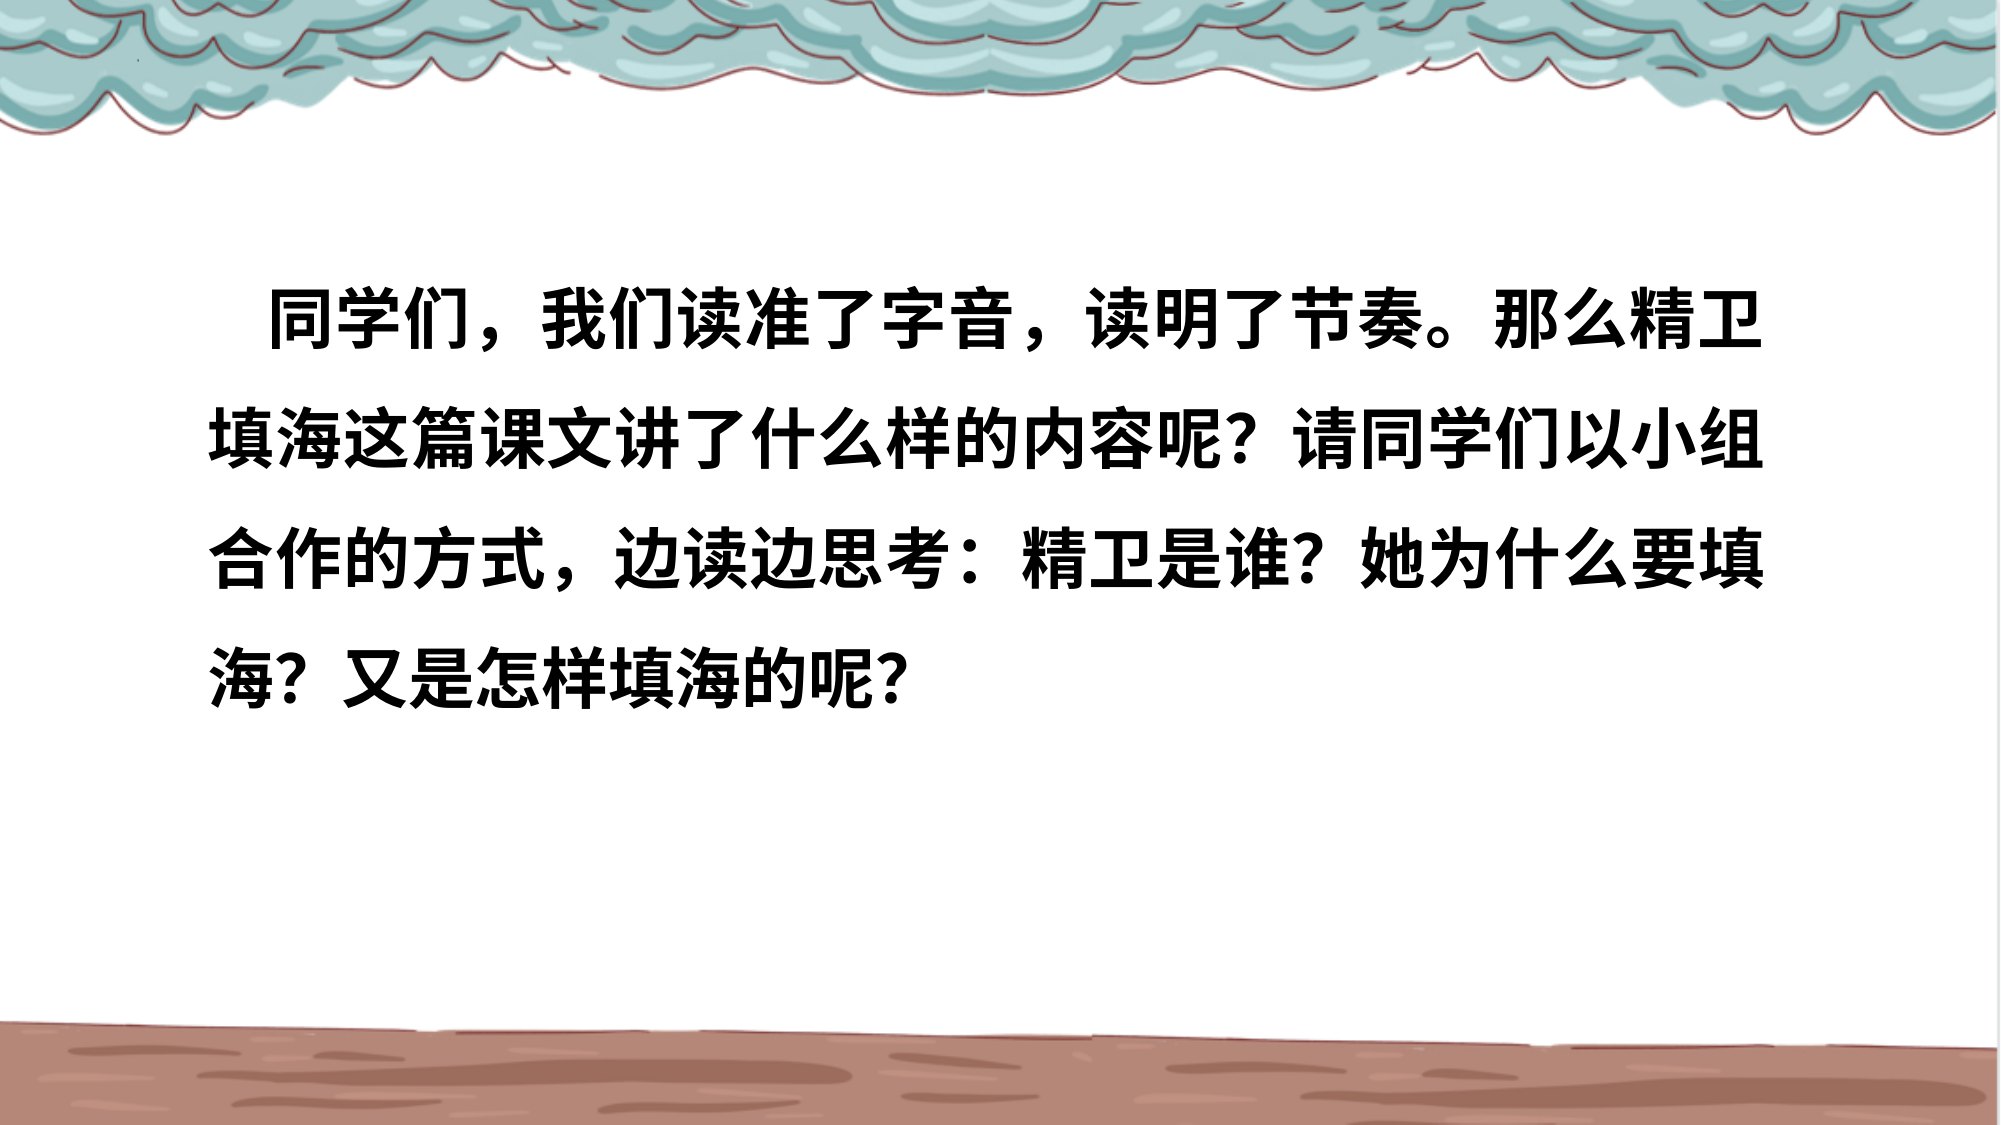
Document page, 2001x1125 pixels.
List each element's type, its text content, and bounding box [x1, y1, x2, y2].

text_box 同学们，我们读准了字音，读明了节奏。那么精卫填海这篇课文讲了什么样的内容呢？请同学们以小组合作的方式，边读边思考：精卫是谁？她为什么要填海？又是怎样填海的呢？ [196, 231, 1777, 723]
picture [0, 0, 2001, 1125]
